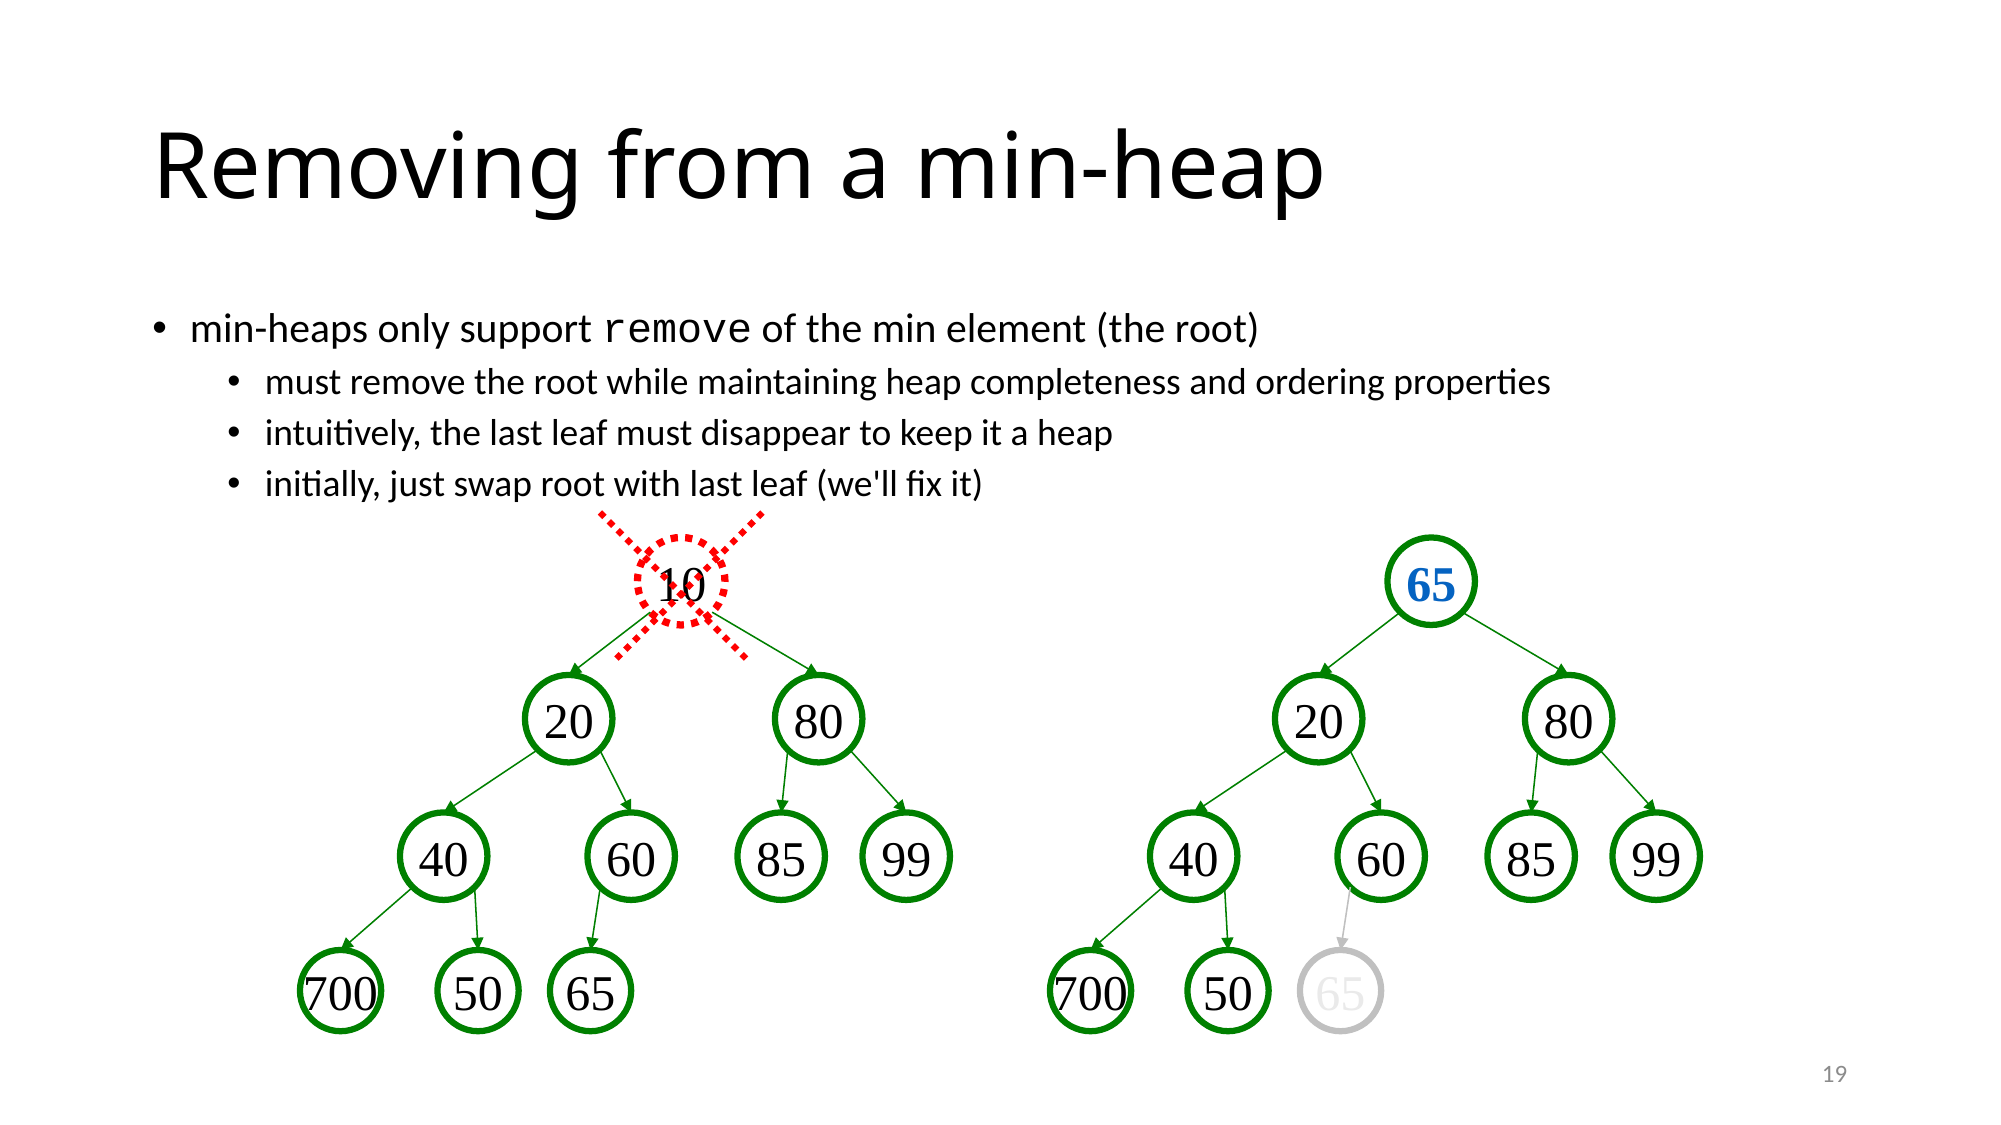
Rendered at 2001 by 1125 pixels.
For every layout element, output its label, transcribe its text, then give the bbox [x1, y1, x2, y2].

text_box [590, 890, 601, 947]
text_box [781, 752, 788, 810]
text_box 65 [1387, 537, 1475, 625]
text_box 85 [1487, 812, 1575, 900]
text_box 60 [1337, 812, 1425, 900]
text_box 80 [774, 674, 863, 763]
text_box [1340, 890, 1351, 947]
text_box 10 [637, 537, 725, 625]
text_box 80 [1524, 674, 1613, 763]
text_box 65 [549, 949, 632, 1032]
text_box 40 [1149, 812, 1238, 900]
text_box 50 [1187, 950, 1269, 1032]
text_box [1349, 752, 1382, 810]
text_box 20 [1274, 674, 1363, 763]
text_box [340, 890, 413, 947]
list min-heaps only support remove of the min element (the root) must remove the root while maintaining heap completeness and ordering properties intuitively, the last leaf must disappear to keep it a heap initially, just swap root with last leaf (we'll fix it) [137, 299, 1863, 1014]
text_box 99 [1612, 812, 1700, 900]
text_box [712, 615, 819, 672]
text_box 700 [1049, 949, 1132, 1032]
text_box 50 [437, 950, 519, 1032]
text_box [1193, 752, 1288, 810]
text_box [1462, 615, 1569, 672]
text_box 40 [399, 812, 488, 900]
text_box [1090, 890, 1163, 947]
text_box 85 [737, 812, 825, 900]
text_box 65 [1299, 949, 1382, 1032]
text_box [1318, 615, 1401, 672]
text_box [1599, 752, 1657, 810]
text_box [568, 615, 651, 672]
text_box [1531, 752, 1538, 810]
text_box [599, 752, 632, 810]
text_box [474, 890, 479, 947]
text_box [443, 752, 538, 810]
text_box 700 [299, 949, 382, 1032]
text_box 20 [524, 674, 613, 763]
text_box 99 [862, 812, 950, 900]
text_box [849, 752, 907, 810]
title Removing from a min-heap [137, 59, 1863, 278]
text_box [1224, 890, 1229, 947]
slide_number 19 [1412, 1042, 1863, 1103]
text_box 60 [587, 812, 675, 900]
